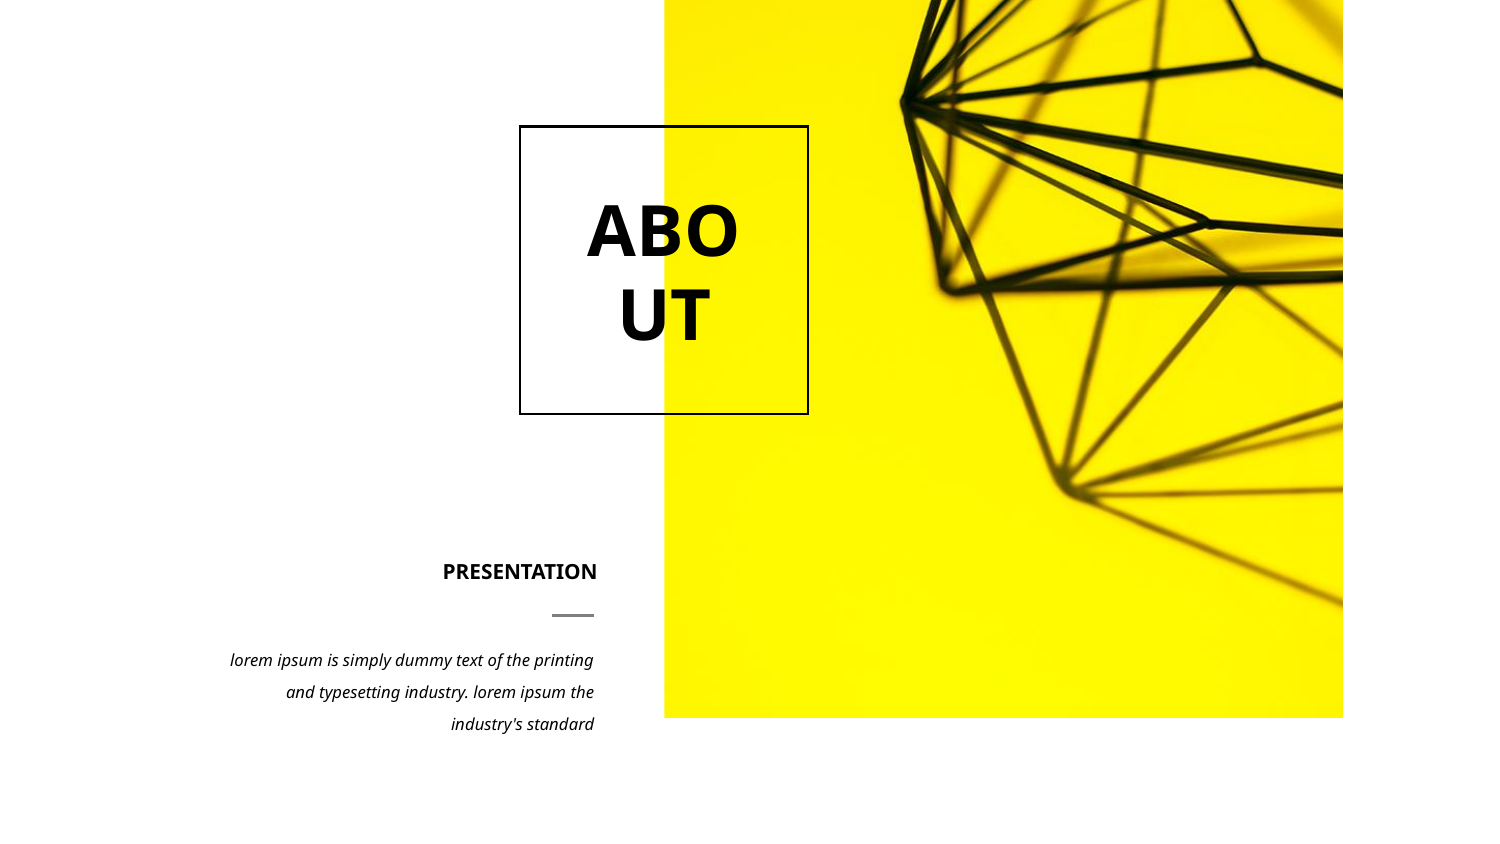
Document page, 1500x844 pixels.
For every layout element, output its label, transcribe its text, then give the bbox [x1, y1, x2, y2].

text_box ABO UT [552, 179, 658, 362]
picture [663, 0, 1344, 718]
text_box [520, 126, 658, 415]
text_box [207, 552, 609, 718]
